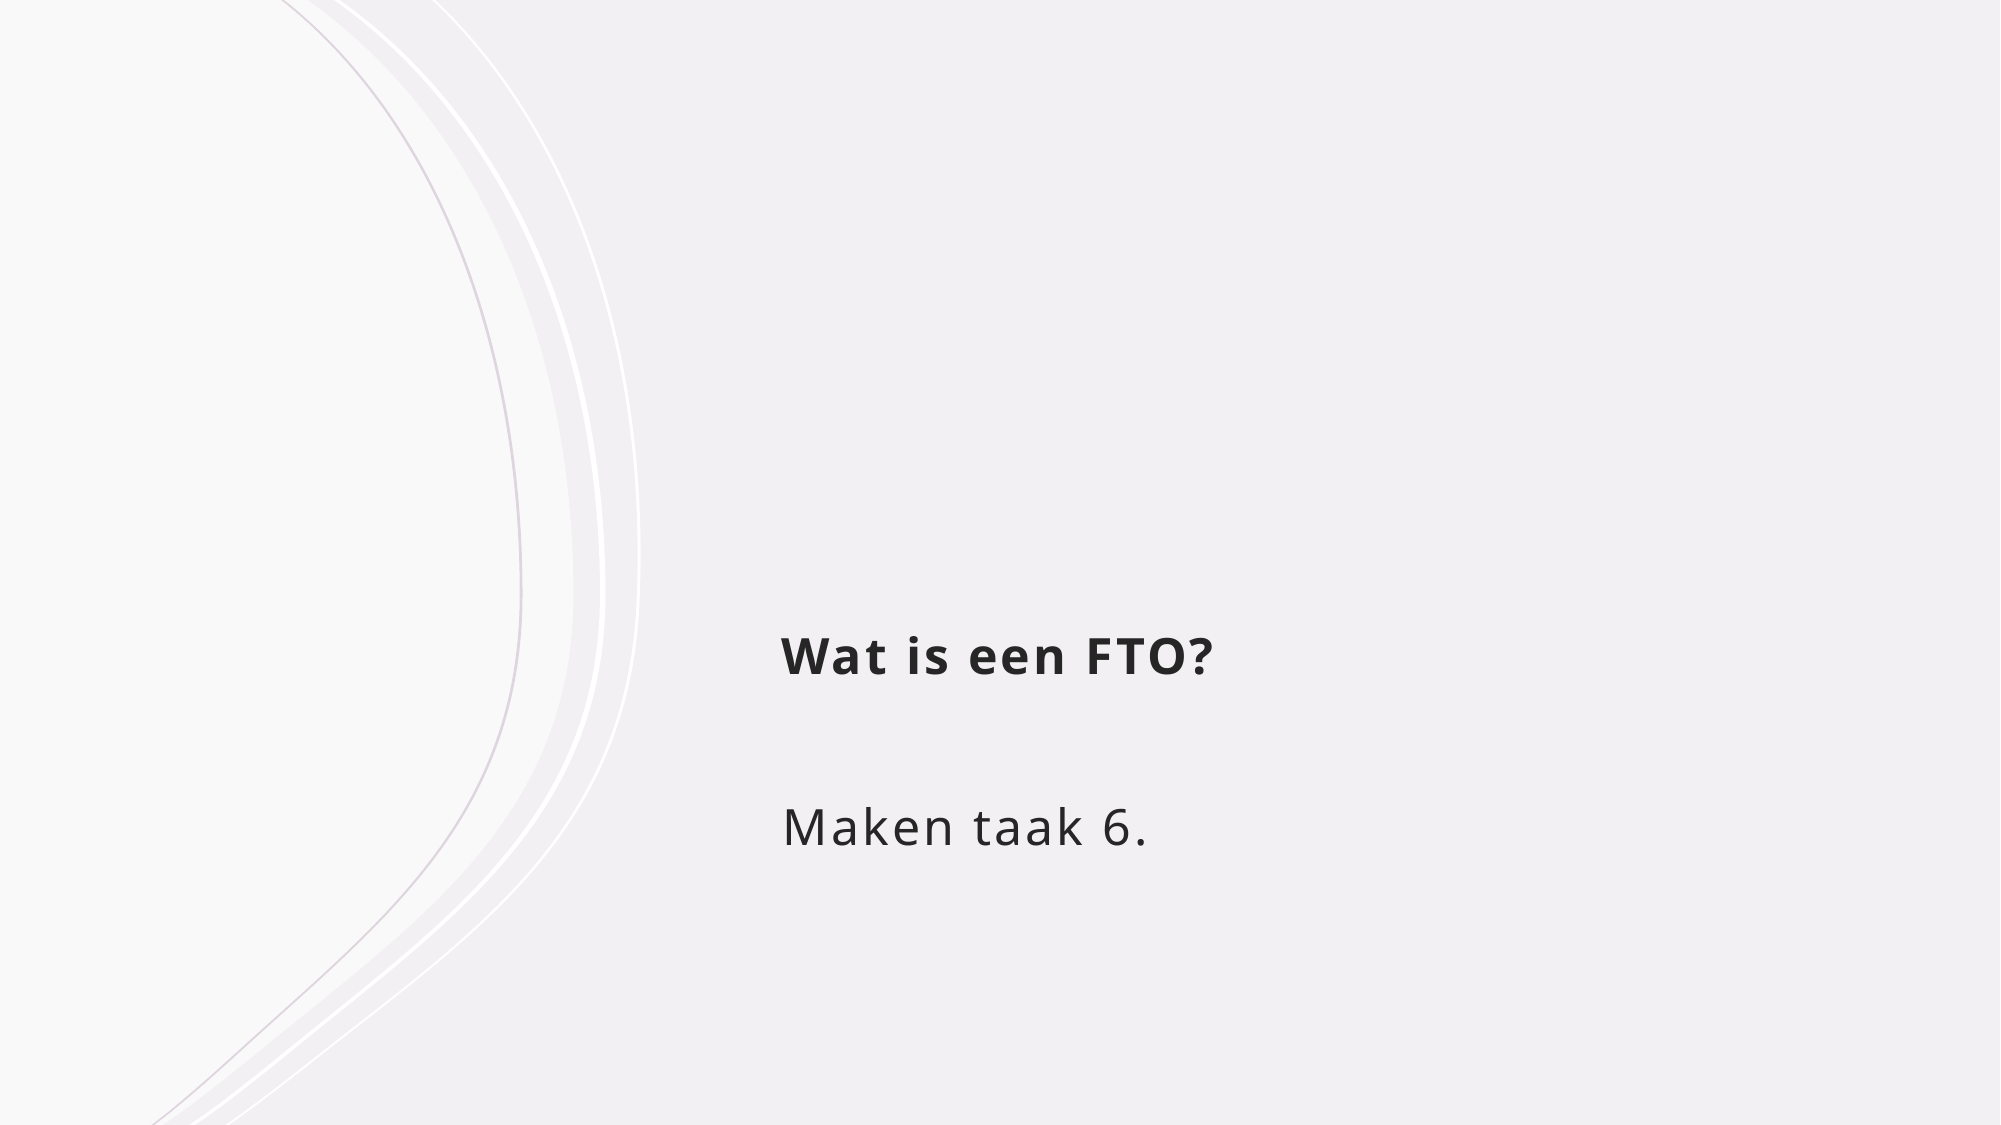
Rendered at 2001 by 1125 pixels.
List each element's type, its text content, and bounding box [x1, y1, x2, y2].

subtitle Maken taak 6. [764, 759, 1922, 949]
title Wat is een FTO? [763, 220, 1922, 760]
